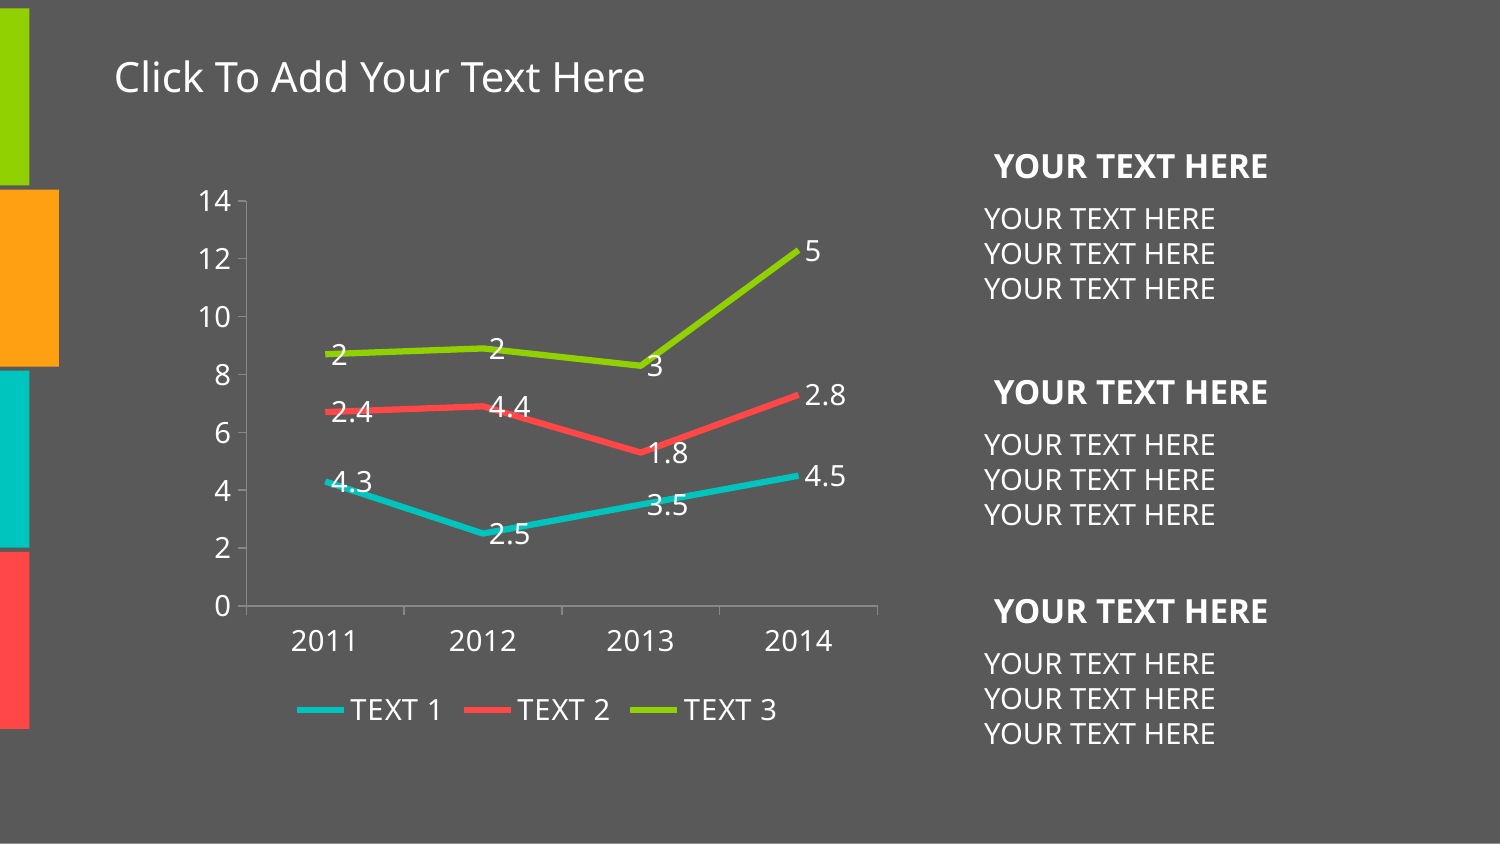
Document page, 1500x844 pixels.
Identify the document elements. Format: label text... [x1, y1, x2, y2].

text_box [0, 187, 61, 369]
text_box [969, 583, 1294, 760]
text_box [0, 6, 32, 187]
text_box YOUR TEXT HERE YOUR TEXT HERE YOUR TEXT HERE [969, 193, 1286, 313]
text_box YOUR TEXT HERE YOUR TEXT HERE YOUR TEXT HERE [969, 418, 1286, 539]
text_box [0, 369, 32, 550]
text_box YOUR TEXT HERE [979, 138, 1284, 193]
text_box [0, 550, 32, 731]
text_box Click To Add Your Text Here [99, 43, 662, 109]
chart [182, 168, 892, 737]
text_box YOUR TEXT HERE [979, 363, 1284, 418]
